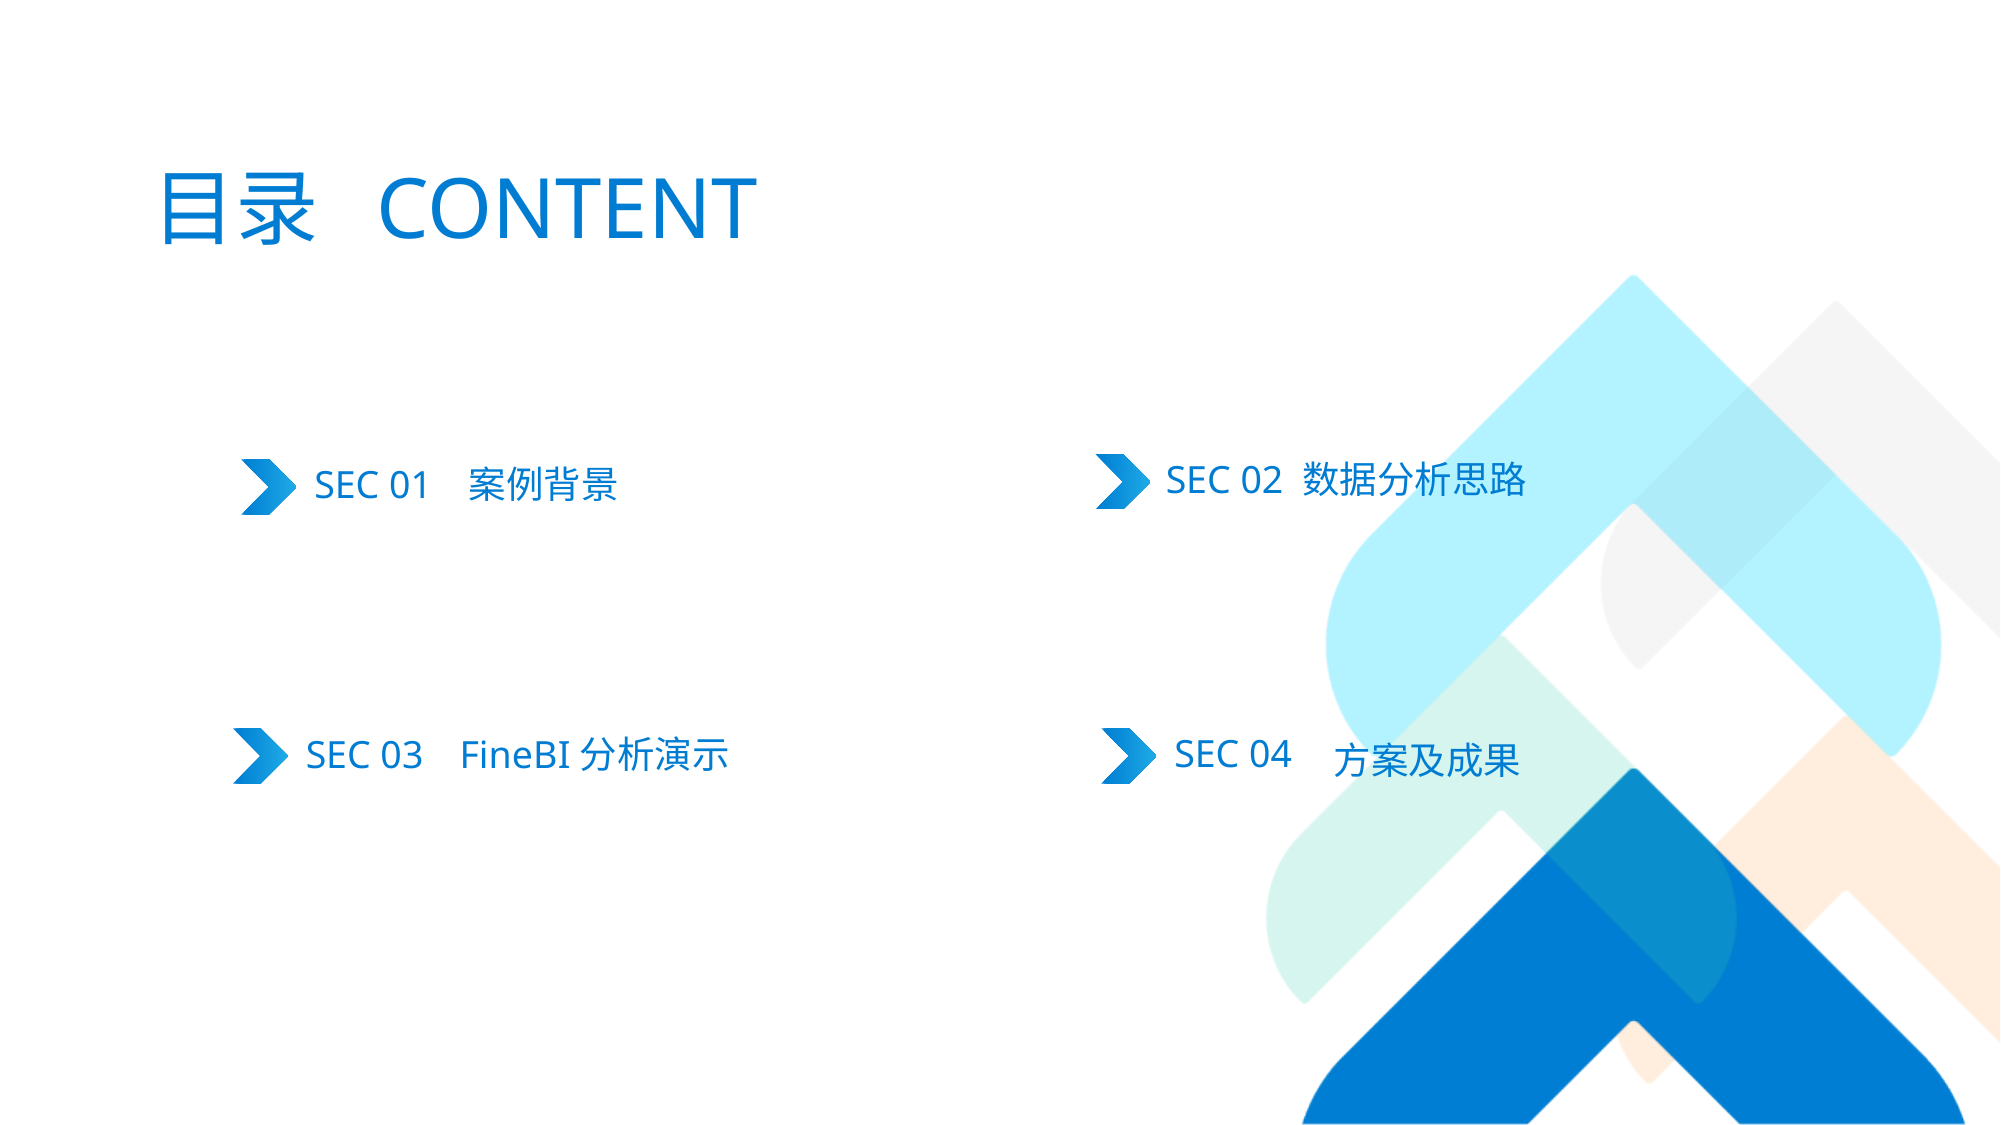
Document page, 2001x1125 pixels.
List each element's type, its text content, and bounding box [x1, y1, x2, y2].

picture [788, 139, 2001, 1125]
title 目录 CONTENT [137, 145, 1863, 278]
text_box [232, 723, 741, 785]
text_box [241, 454, 826, 515]
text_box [1101, 707, 1538, 784]
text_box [1095, 448, 1543, 513]
